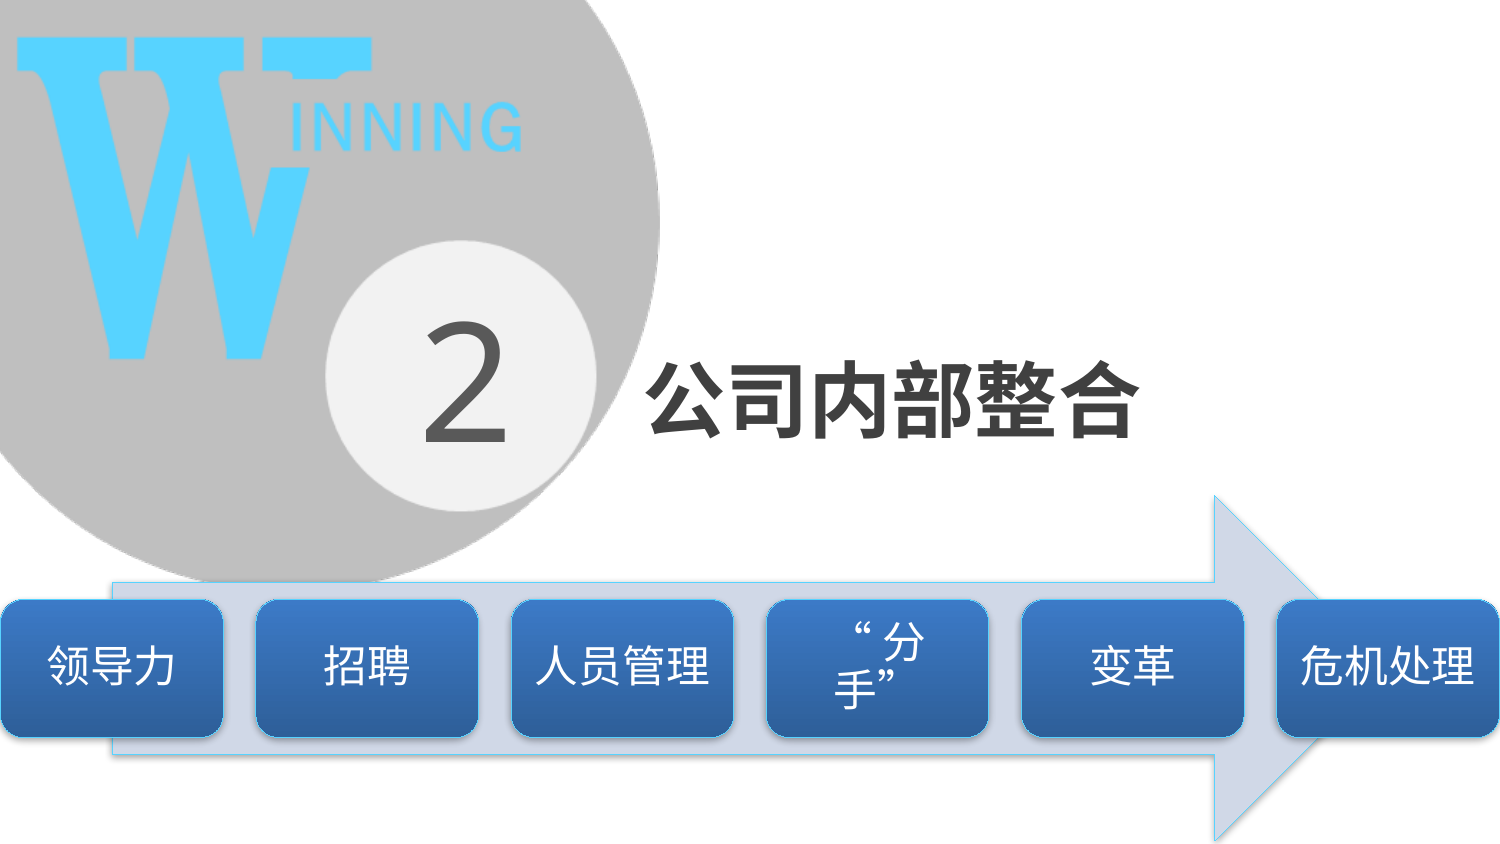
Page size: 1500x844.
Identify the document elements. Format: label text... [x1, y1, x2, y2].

text_box 公司内部整合 [696, 341, 1247, 456]
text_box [0, 495, 1500, 842]
picture [0, 0, 692, 495]
